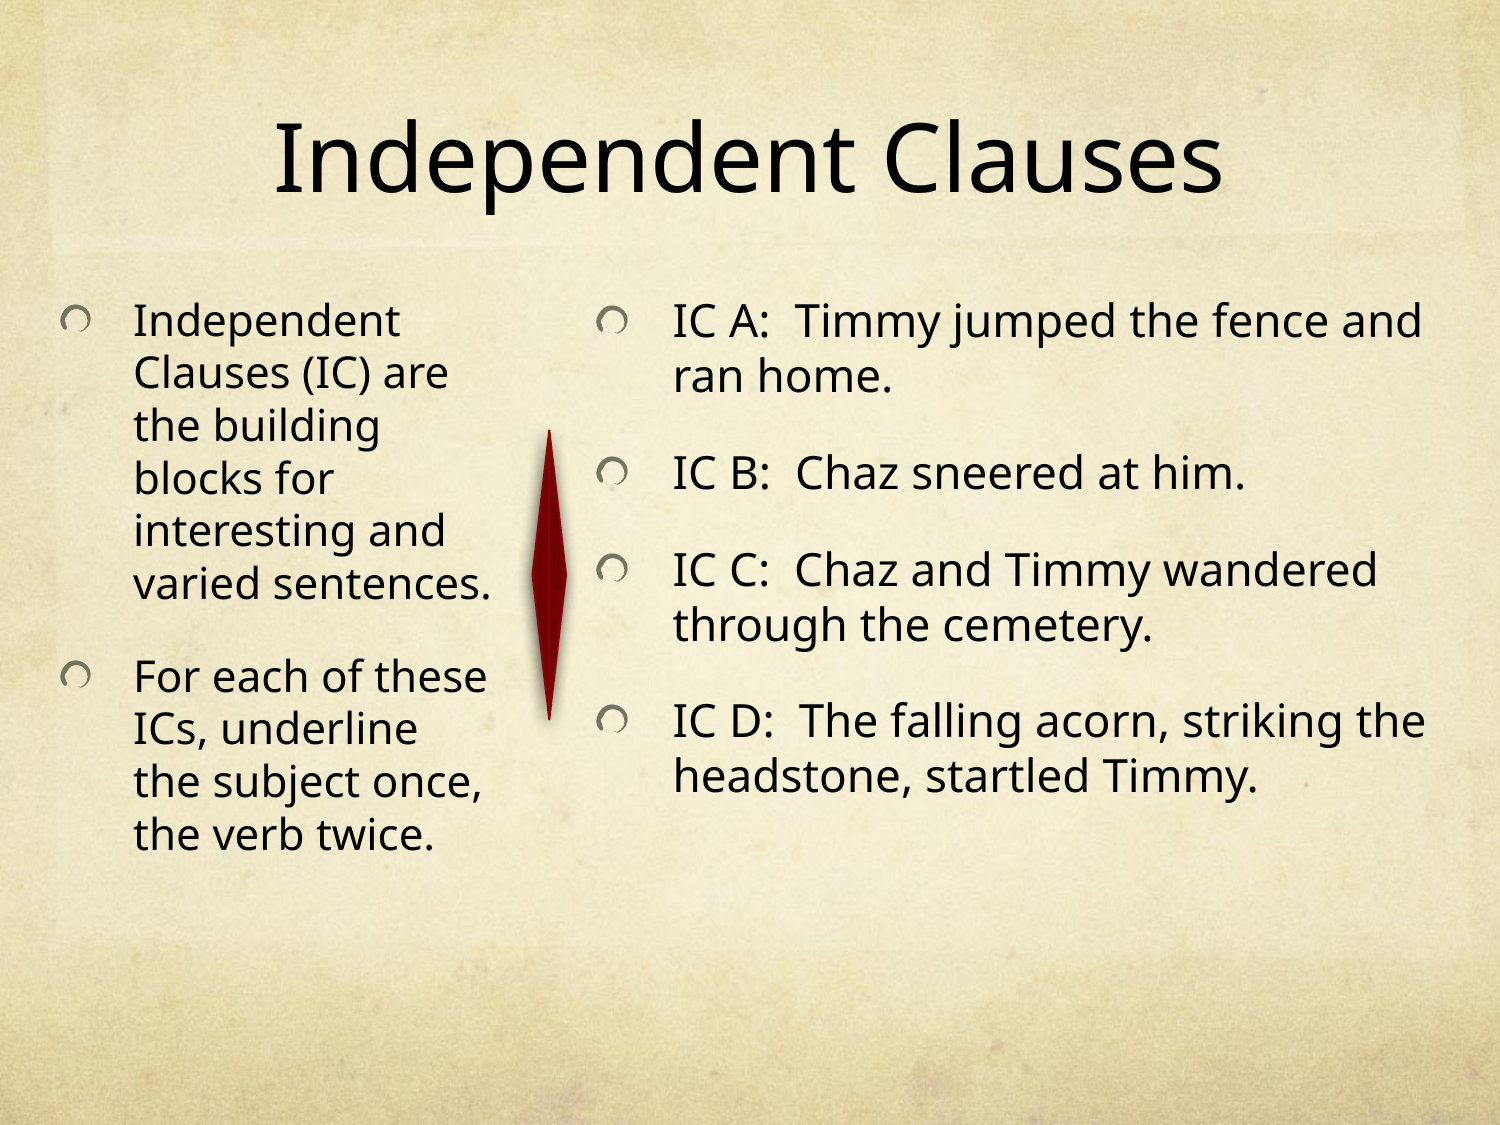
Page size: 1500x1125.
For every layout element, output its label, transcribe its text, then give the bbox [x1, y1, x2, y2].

title Independent Clauses [150, 82, 1350, 225]
picture [596, 456, 629, 486]
list Independent Clauses (IC) are the building blocks for interesting and varied sentences. For each of these ICs, underline the subject once, the verb twice. [45, 284, 509, 950]
list IC A: Timmy jumped the fence and ran home. IC B: Chaz sneered at him. IC C: Chaz and Timmy wandered through the cemetery. IC D: The falling acorn, striking the headstone, startled Timmy. [581, 284, 1500, 950]
picture [0, 0, 1500, 1125]
picture [596, 704, 629, 734]
picture [596, 305, 629, 335]
text_box [531, 429, 568, 721]
picture [596, 553, 629, 583]
